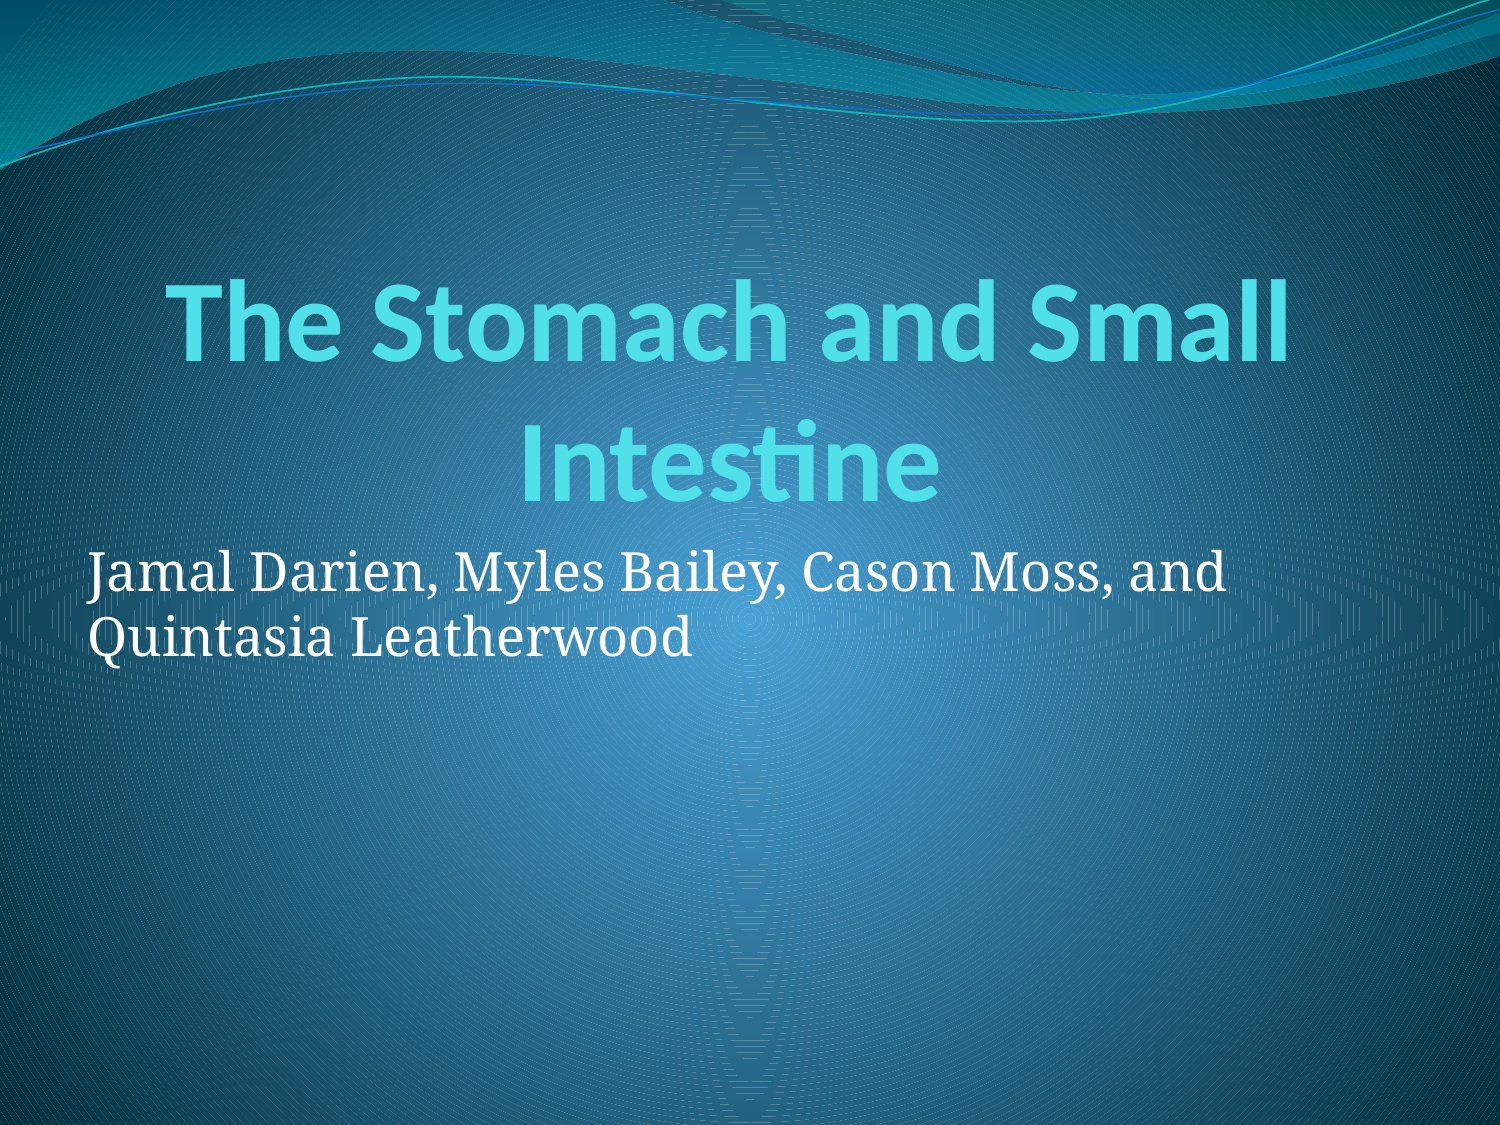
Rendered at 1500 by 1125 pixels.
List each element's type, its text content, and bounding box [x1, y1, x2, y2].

title The Stomach and Small Intestine [87, 224, 1376, 525]
subtitle Jamal Darien, Myles Bailey, Cason Moss, and Quintasia Leatherwood [87, 529, 1376, 818]
